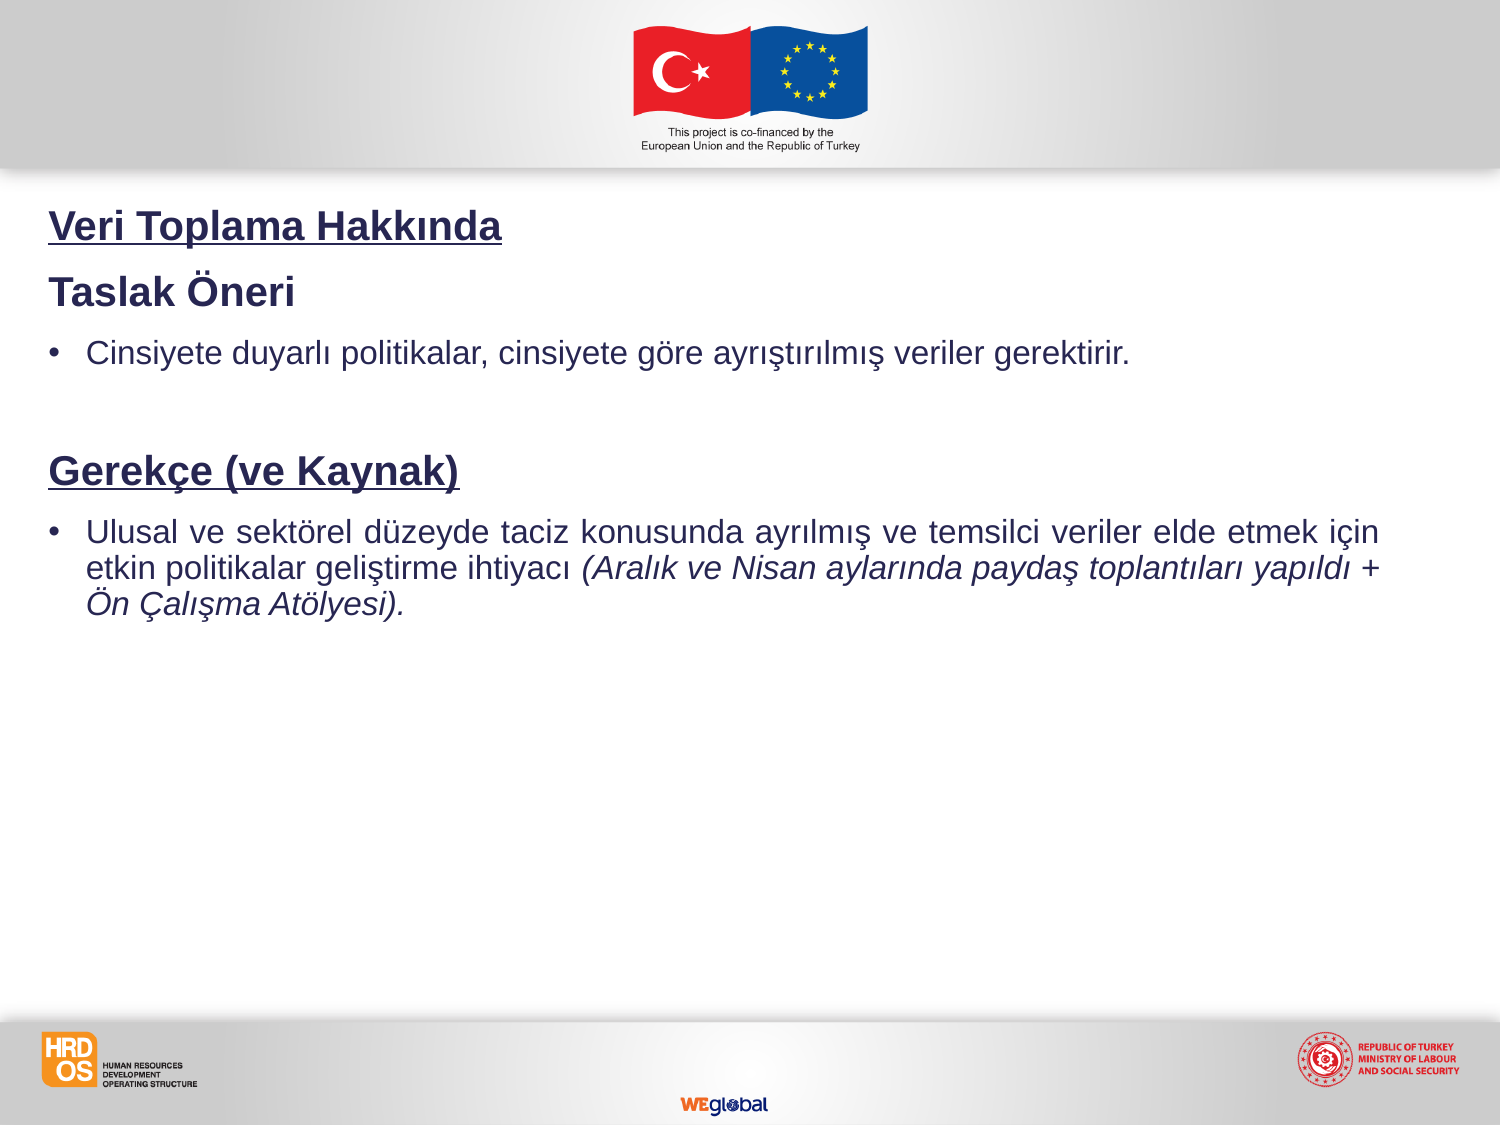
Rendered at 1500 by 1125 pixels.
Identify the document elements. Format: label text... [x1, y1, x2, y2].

picture [0, 0, 1500, 1125]
list Veri Toplama Hakkında Taslak Öneri Cinsiyete duyarlı politikalar, cinsiyete göre ayrıştırılmış veriler gerektirir. Gerekçe (ve Kaynak) Ulusal ve sektörel düzeyde taciz konusunda ayrılmış ve temsilci veriler elde etmek için etkin politikalar geliştirme ihtiyacı (Aralık ve Nisan aylarında paydaş toplantıları yapıldı + Ön Çalışma Atölyesi). [33, 196, 1397, 1005]
